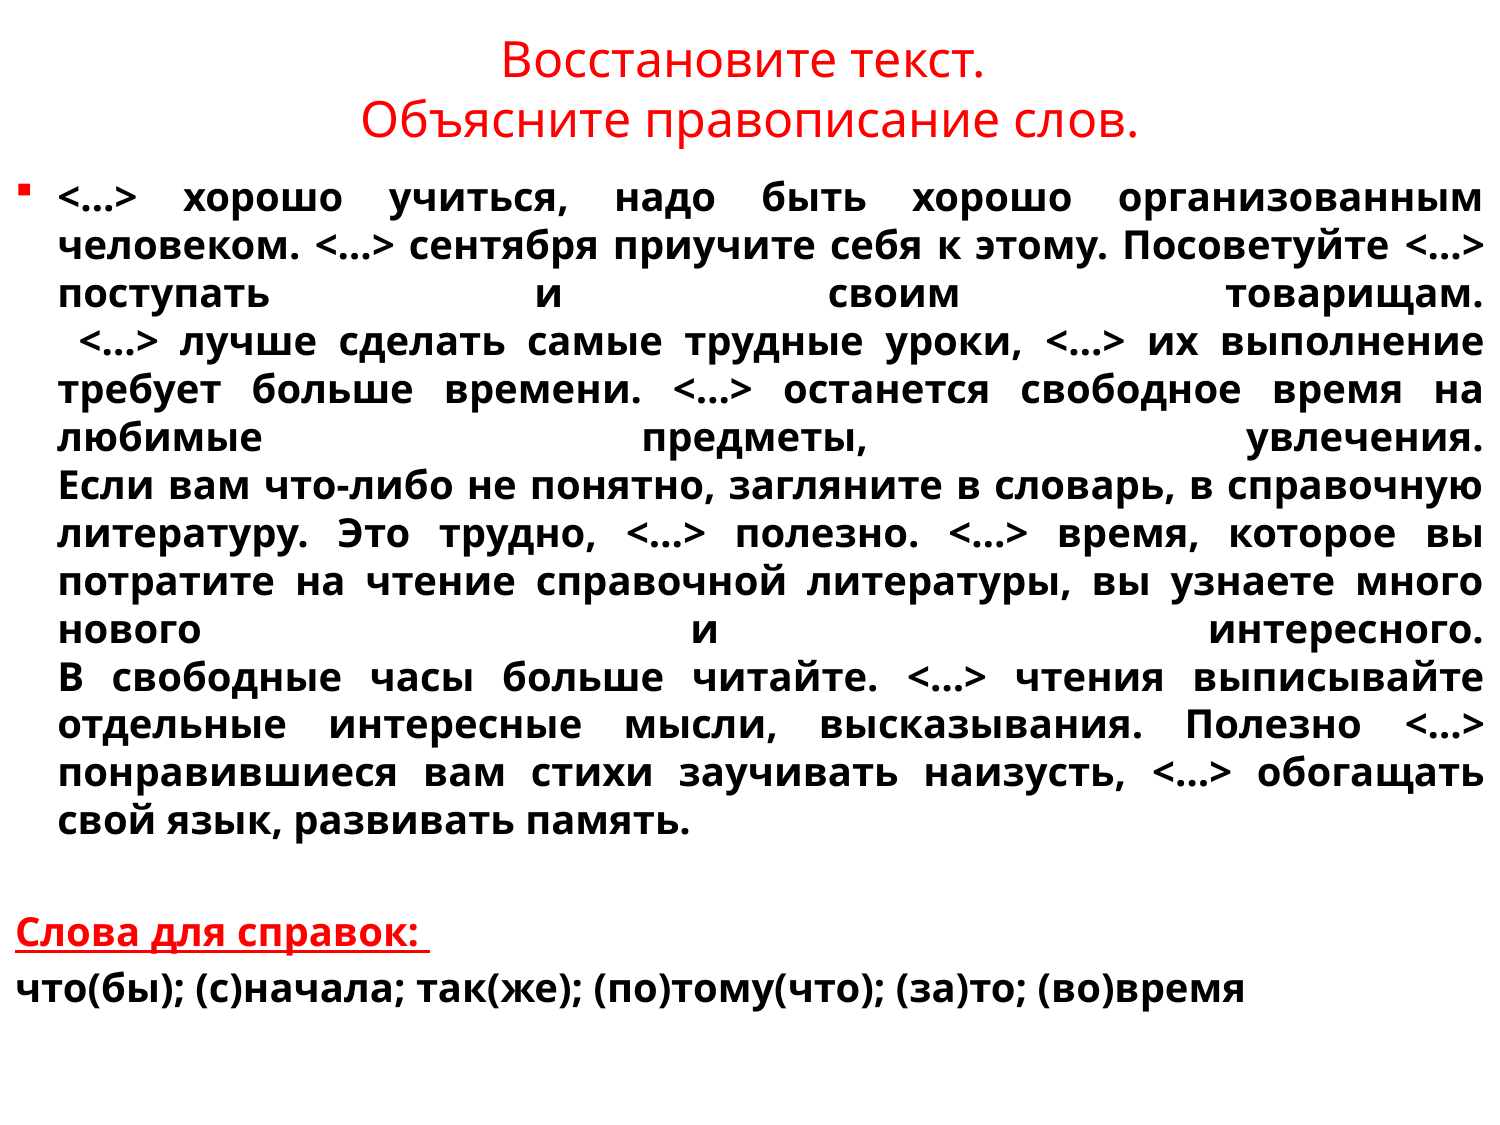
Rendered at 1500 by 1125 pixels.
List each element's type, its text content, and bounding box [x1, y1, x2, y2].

title Восстановите текст. Объясните правописание слов. [0, 0, 1500, 164]
list <…> хорошо учиться, надо быть хорошо организованным человеком. <…> сентября приучите себя к этому. Посоветуйте <…> поступать и своим товарищам. <…> лучше сделать самые трудные уроки, <…> их выполнение требует больше времени. <…> останется свободное время на любимые предметы, увлечения. Если вам что-либо не понятно, загляните в словарь, в справочную литературу. Это трудно, <…> полезно. <…> время, которое вы потратите на чтение справочной литературы, вы узнаете много нового и интересного. В свободные часы больше читайте. <…> чтения выписывайте отдельные интересные мысли, высказывания. Полезно <…> понравившиеся вам стихи заучивать наизусть, <…> обогащать свой язык, развивать память. Слова для справок: что(бы); (с)начала; так(же); (по)тому(что); (за)то; (во)время [0, 164, 1500, 1020]
